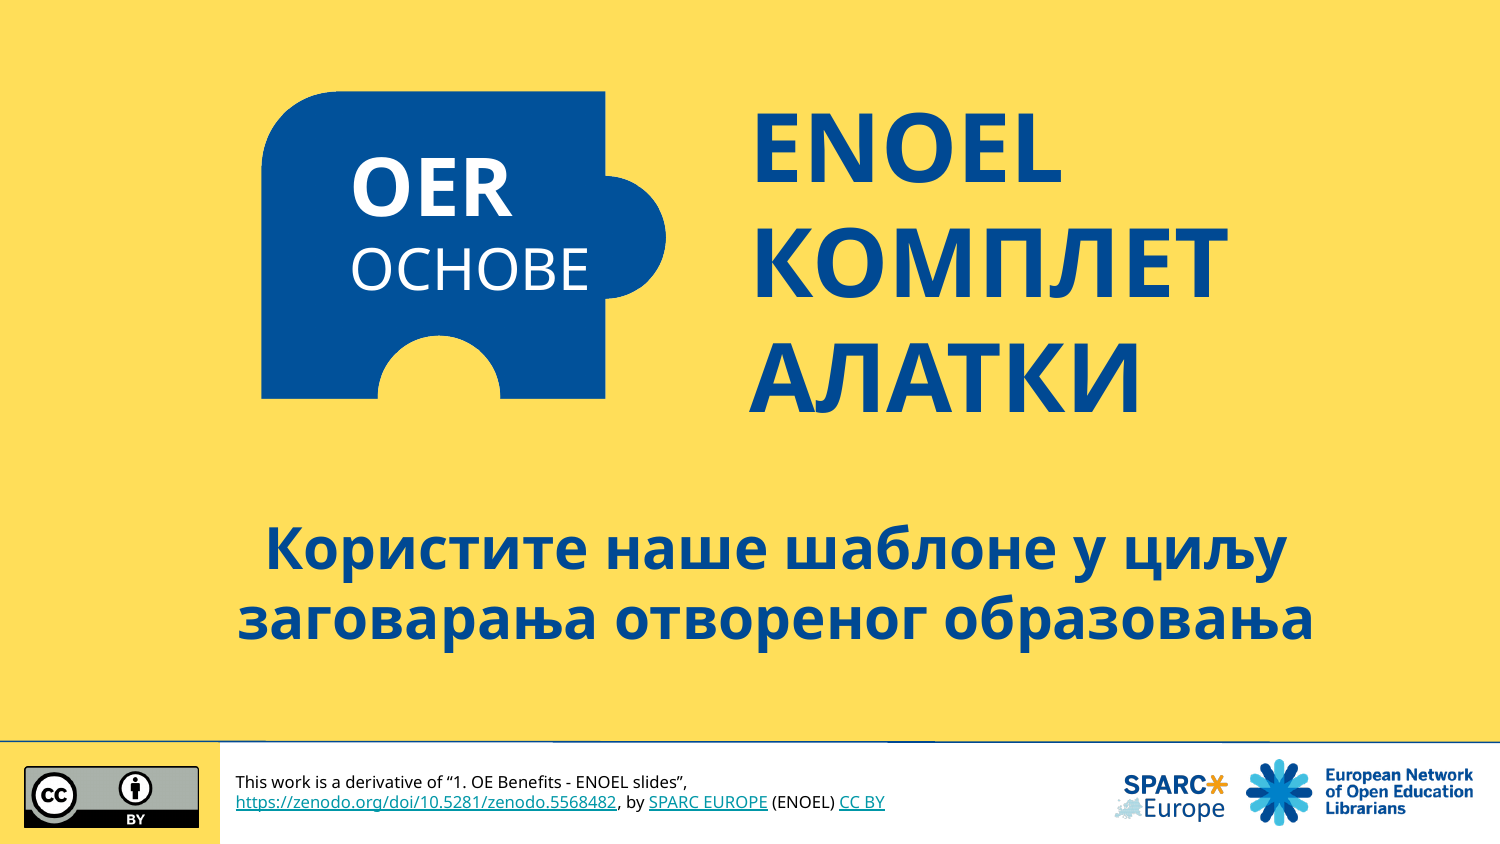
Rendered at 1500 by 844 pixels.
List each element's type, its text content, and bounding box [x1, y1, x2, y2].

picture [24, 765, 199, 828]
text_box Користите наше шаблоне у циљу заговарања отвореног образовања [202, 499, 1350, 664]
picture [1114, 757, 1232, 824]
picture [1246, 759, 1473, 826]
text_box This work is a derivative of “1. OE Benefits - ENOEL slides”, https://zenodo.org/doi/10.5281/zenodo.5568482, by SPARC EUROPE (ENOEL) CC BY [220, 751, 1500, 844]
text_box ENOEL КОМПЛЕТ АЛАТКИ [734, 72, 1386, 448]
picture [261, 91, 666, 399]
text_box OER ОСНОВЕ [671, 116, 951, 321]
